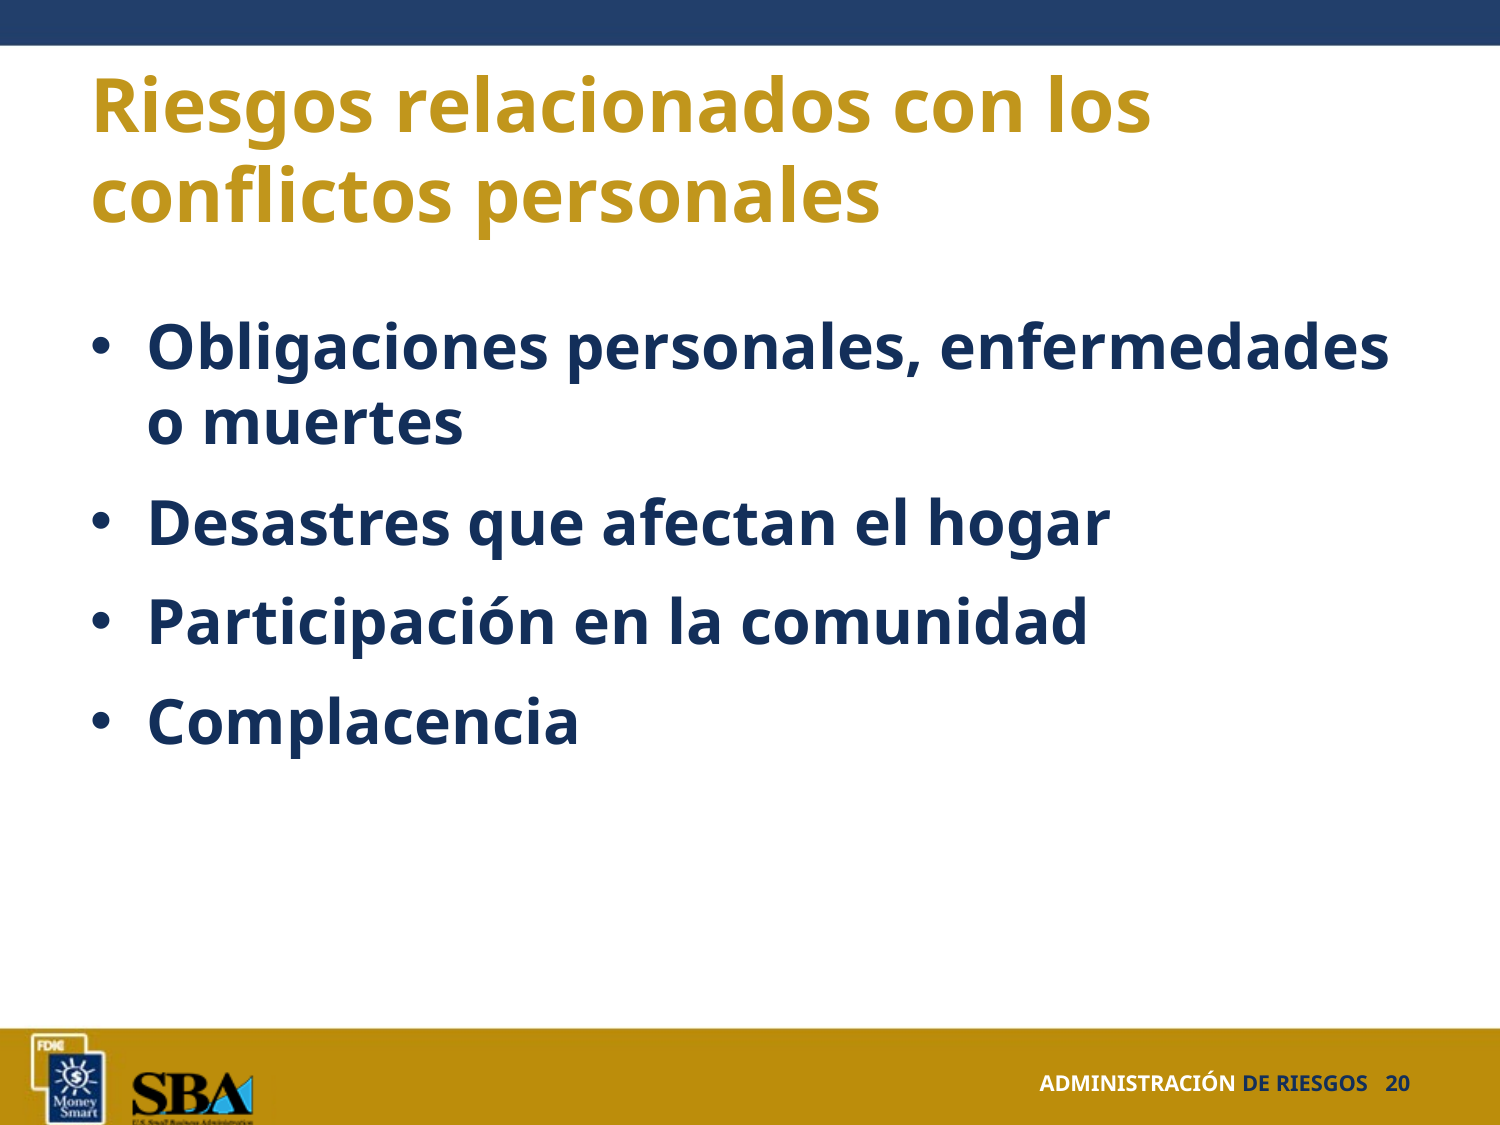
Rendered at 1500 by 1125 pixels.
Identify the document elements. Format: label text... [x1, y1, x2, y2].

title Riesgos relacionados con los conflictos personales [74, 49, 1301, 238]
list Obligaciones personales, enfermedades o muertes Desastres que afectan el hogar Participación en la comunidad Complacencia [74, 299, 1426, 901]
picture [0, 0, 1500, 1125]
